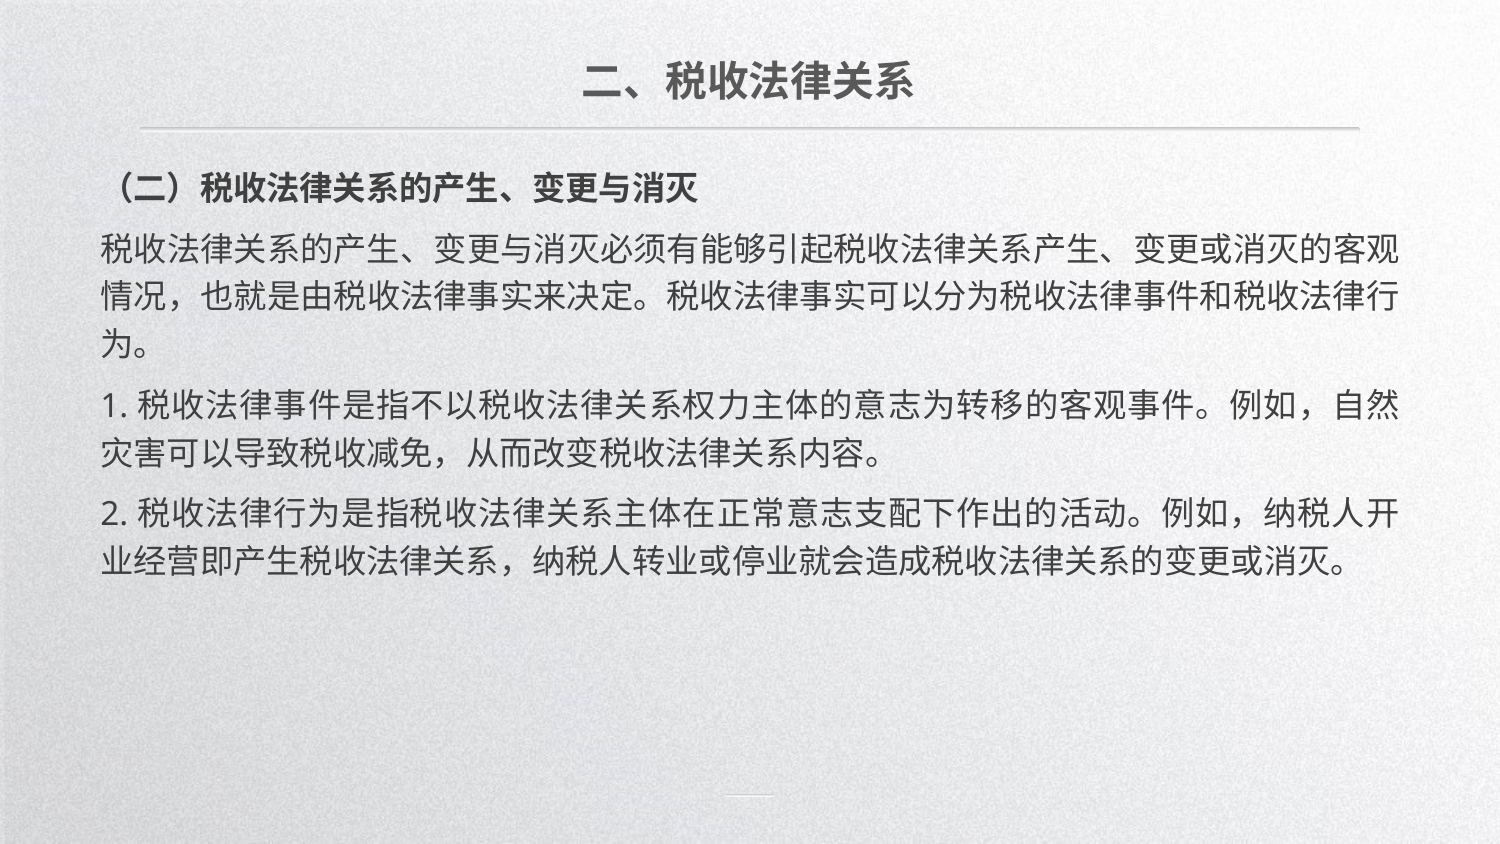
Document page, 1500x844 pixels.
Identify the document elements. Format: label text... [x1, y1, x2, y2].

text_box （二）税收法律关系的产生、变更与消灭 税收法律关系的产生、变更与消灭必须有能够引起税收法律关系产生、变更或消灭的客观情况，也就是由税收法律事实来决定。税收法律事实可以分为税收法律事件和税收法律行为。 1.税收法律事件是指不以税收法律关系权力主体的意志为转移的客观事件。例如，自然灾害可以导致税收减免，从而改变税收法律关系内容。 2.税收法律行为是指税收法律关系主体在正常意志支配下作出的活动。例如，纳税人开业经营即产生税收法律关系，纳税人转业或停业就会造成税收法律关系的变更或消灭。 [100, 159, 1400, 581]
text_box 二、税收法律关系 [459, 49, 1038, 111]
picture [0, 0, 1500, 844]
